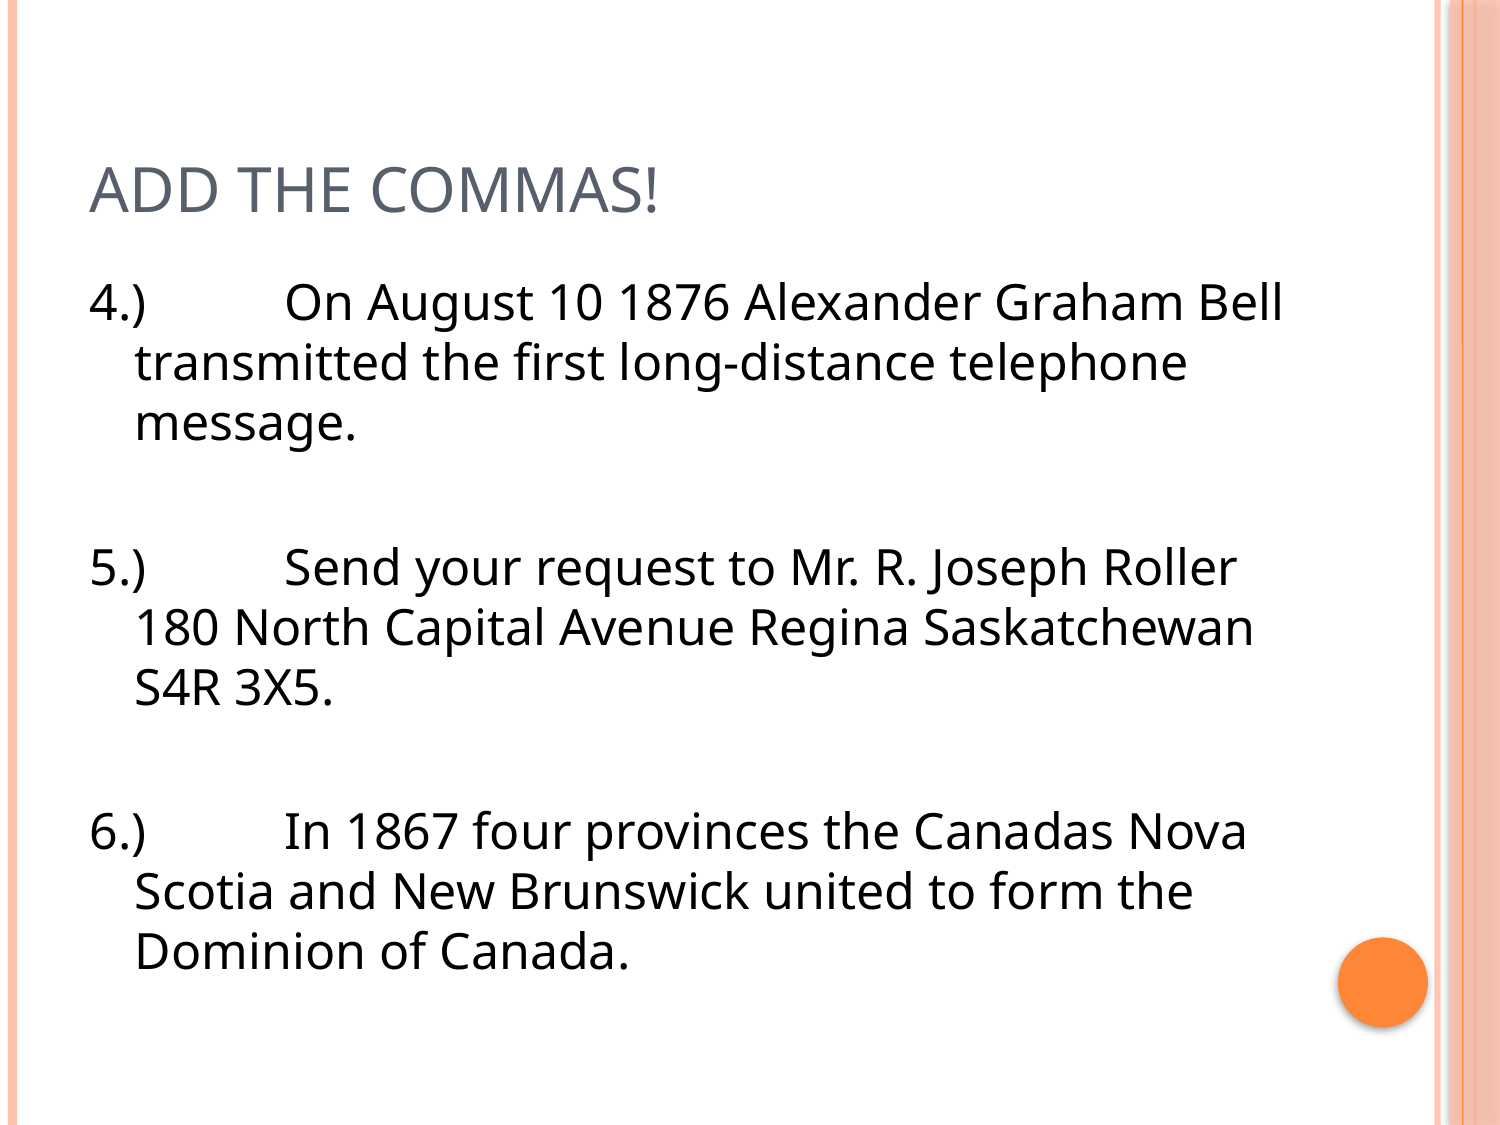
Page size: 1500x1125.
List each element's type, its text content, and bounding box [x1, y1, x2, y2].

title Add The Commas! [75, 45, 1300, 233]
list 4.) On August 10 1876 Alexander Graham Bell transmitted the first long-distance telephone message. 5.) Send your request to Mr. R. Joseph Roller 180 North Capital Avenue Regina Saskatchewan S4R 3X5. 6.) In 1867 four provinces the Canadas Nova Scotia and New Brunswick united to form the Dominion of Canada. [75, 262, 1300, 1062]
